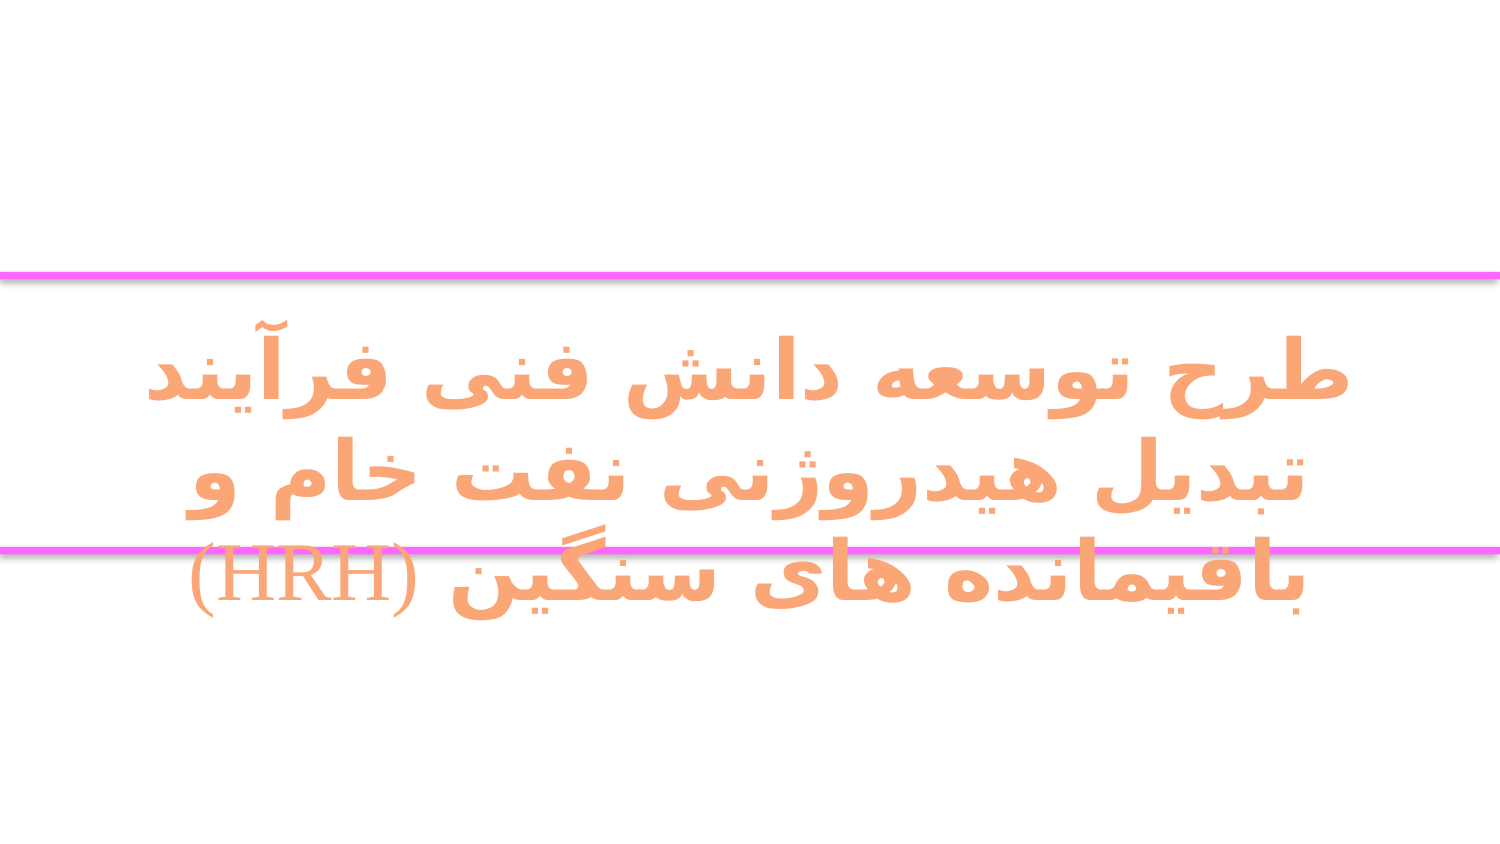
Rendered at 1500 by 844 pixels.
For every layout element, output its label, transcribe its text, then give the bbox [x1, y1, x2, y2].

text_box [0, 271, 1500, 280]
text_box [1475, 546, 1500, 555]
text_box [0, 546, 24, 555]
text_box طرح توسعه دانش فنی فرآیند تبدیل هیدروژنی نفت خام و باقیمانده های سنگین (HRH) [24, 309, 1475, 625]
